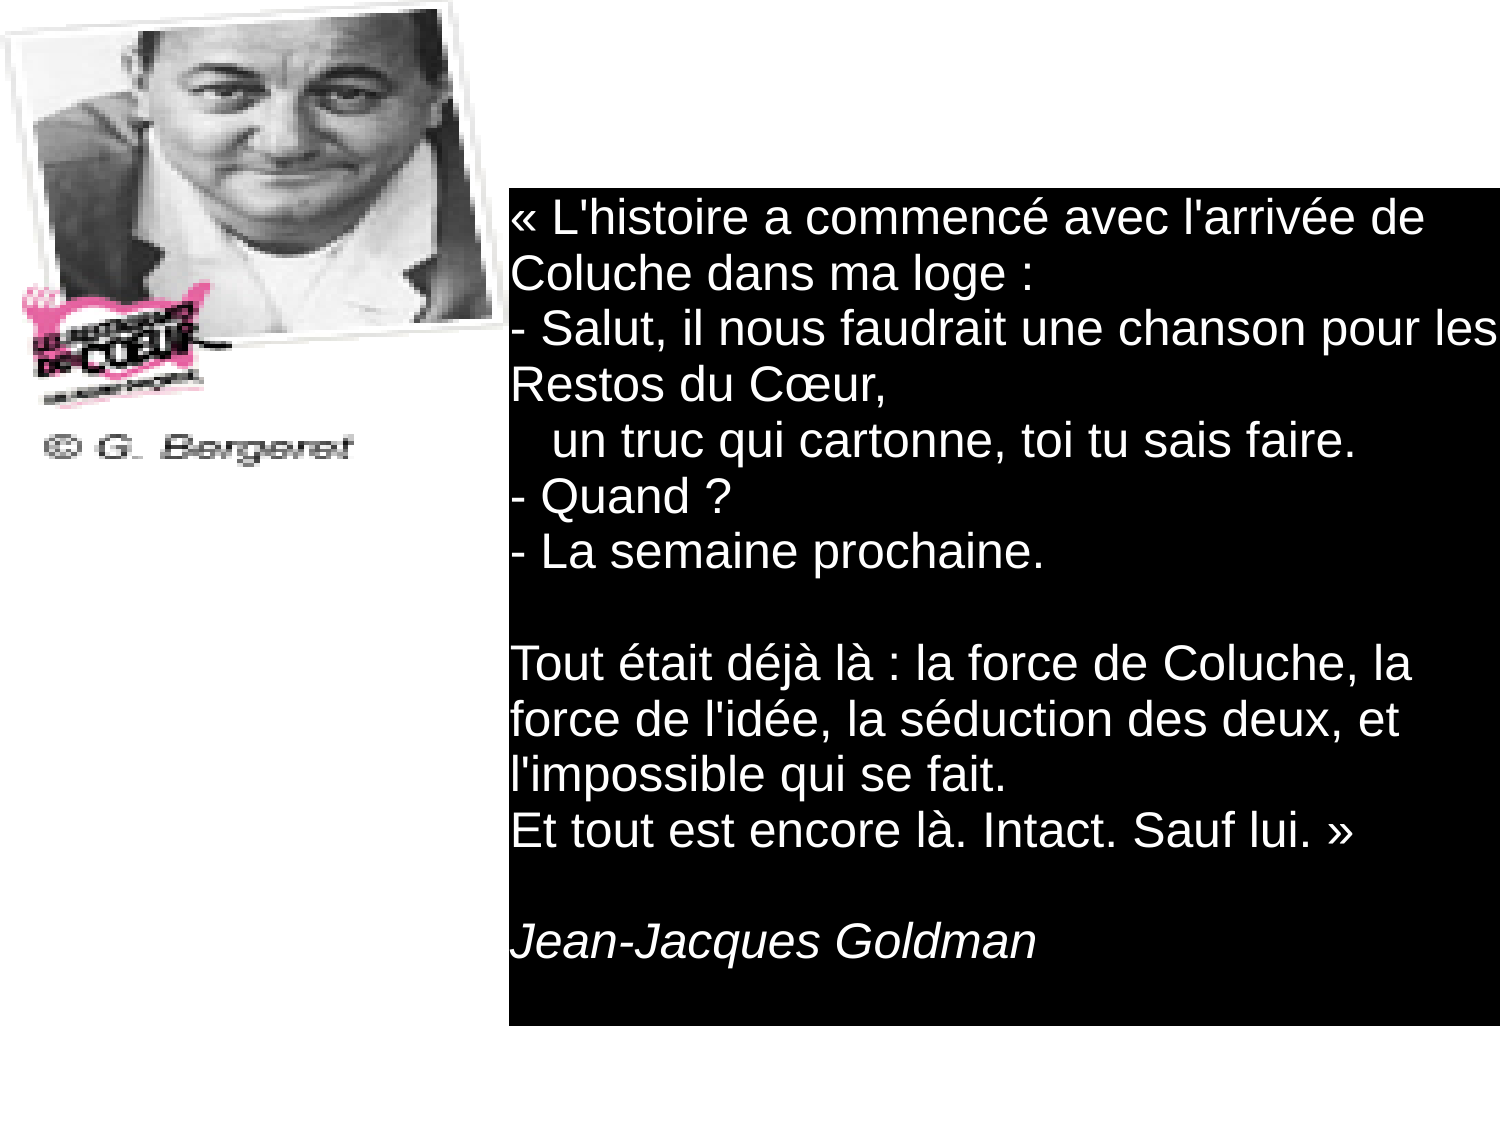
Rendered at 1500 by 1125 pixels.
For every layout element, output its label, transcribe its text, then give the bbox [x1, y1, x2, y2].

table_header « L'histoire a commencé avec l'arrivée de Coluche dans ma loge : - Salut, il nous faudrait une chanson pour les Restos du Cœur, un truc qui cartonne, toi tu sais faire. - Quand ? - La semaine prochaine. Tout était déjà là : la force de Coluche, la force de l'idée, la séduction des deux, et l'impossible qui se fait. Et tout est encore là. Intact. Sauf lui. » Jean-Jacques Goldman [509, 188, 1500, 1026]
picture [0, 0, 509, 467]
